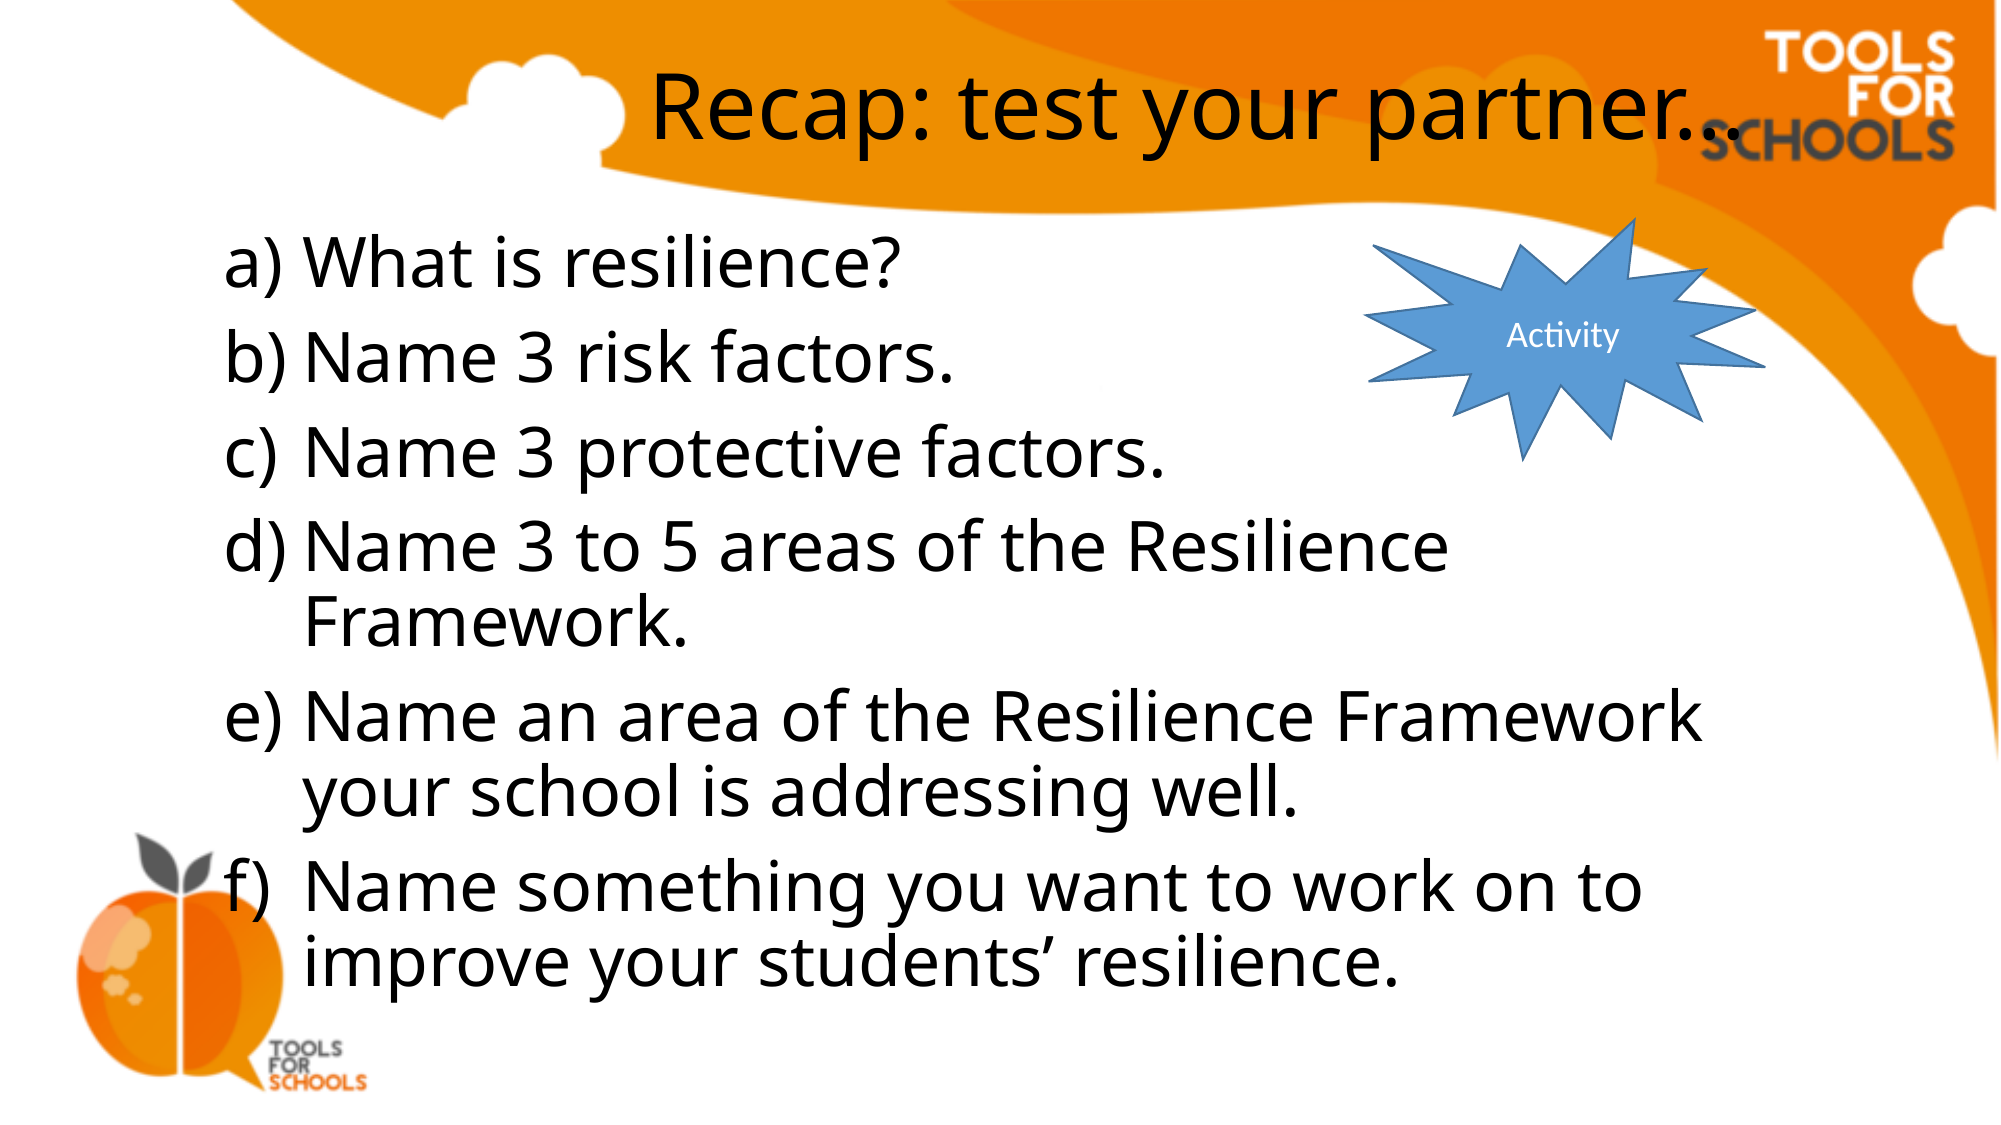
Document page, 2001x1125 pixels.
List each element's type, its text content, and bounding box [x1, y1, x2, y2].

list What is resilience? Name 3 risk factors. Name 3 protective factors. Name 3 to 5 areas of the Resilience Framework. Name an area of the Resilience Framework your school is addressing well. Name something you want to work on to improve your students’ resilience. [208, 219, 1863, 1014]
text_box Activity [1362, 217, 1766, 463]
picture [0, 0, 2001, 1125]
title Recap: test your partner… [633, 0, 1863, 219]
